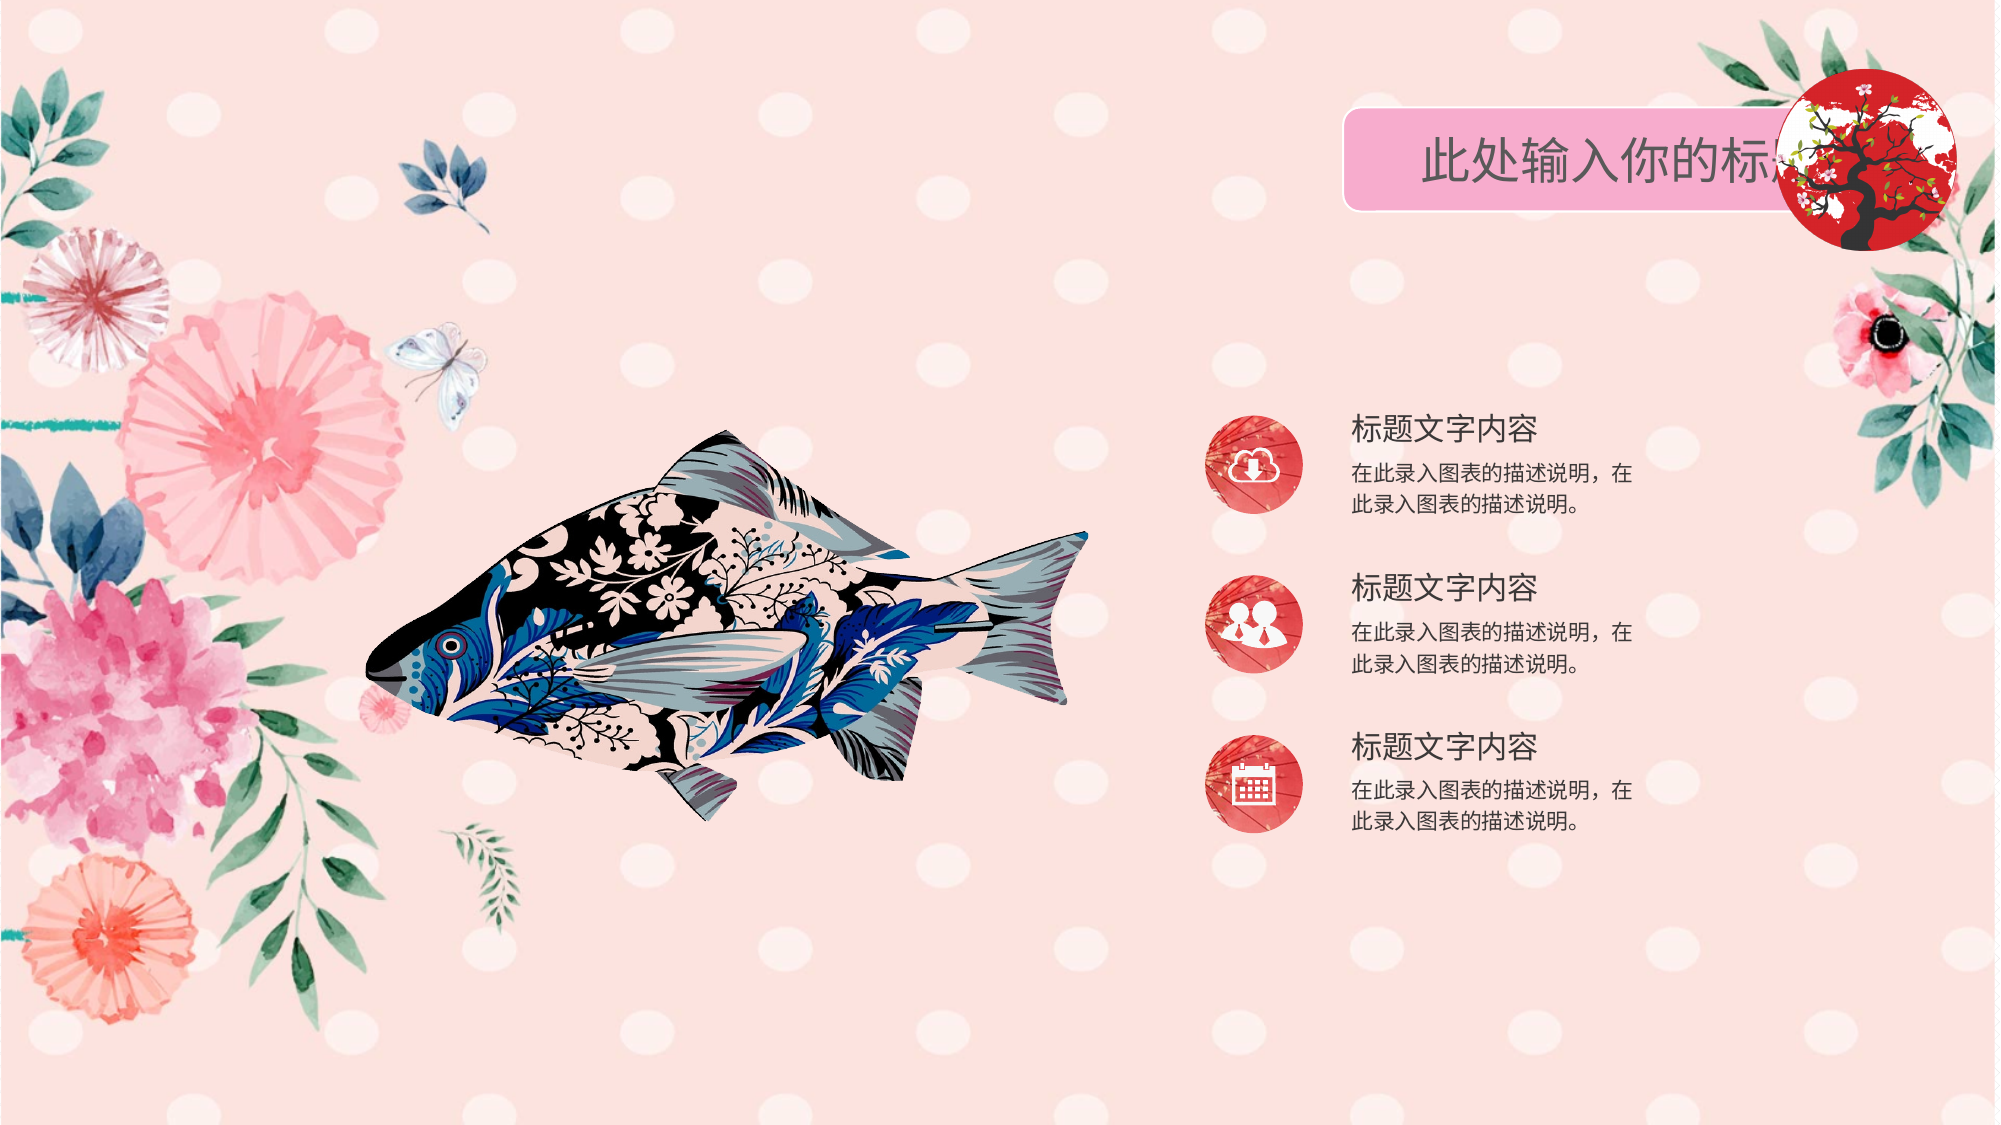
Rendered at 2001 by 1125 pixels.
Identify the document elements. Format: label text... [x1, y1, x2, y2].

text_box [1205, 575, 1303, 674]
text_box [1205, 735, 1303, 834]
text_box 标题文字内容 [1340, 721, 1633, 765]
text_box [1343, 40, 2000, 279]
text_box [343, 387, 1120, 845]
text_box 标题文字内容 [1340, 403, 1633, 448]
text_box 标题文字内容 [1340, 562, 1633, 608]
text_box 在此录入图表的描述说明，在此录入图表的描述说明。 [1340, 448, 1650, 523]
picture [3, 0, 1993, 1125]
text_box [1205, 415, 1303, 514]
text_box 在此录入图表的描述说明，在此录入图表的描述说明。 [1340, 608, 1650, 683]
text_box 在此录入图表的描述说明，在此录入图表的描述说明。 [1340, 765, 1650, 840]
